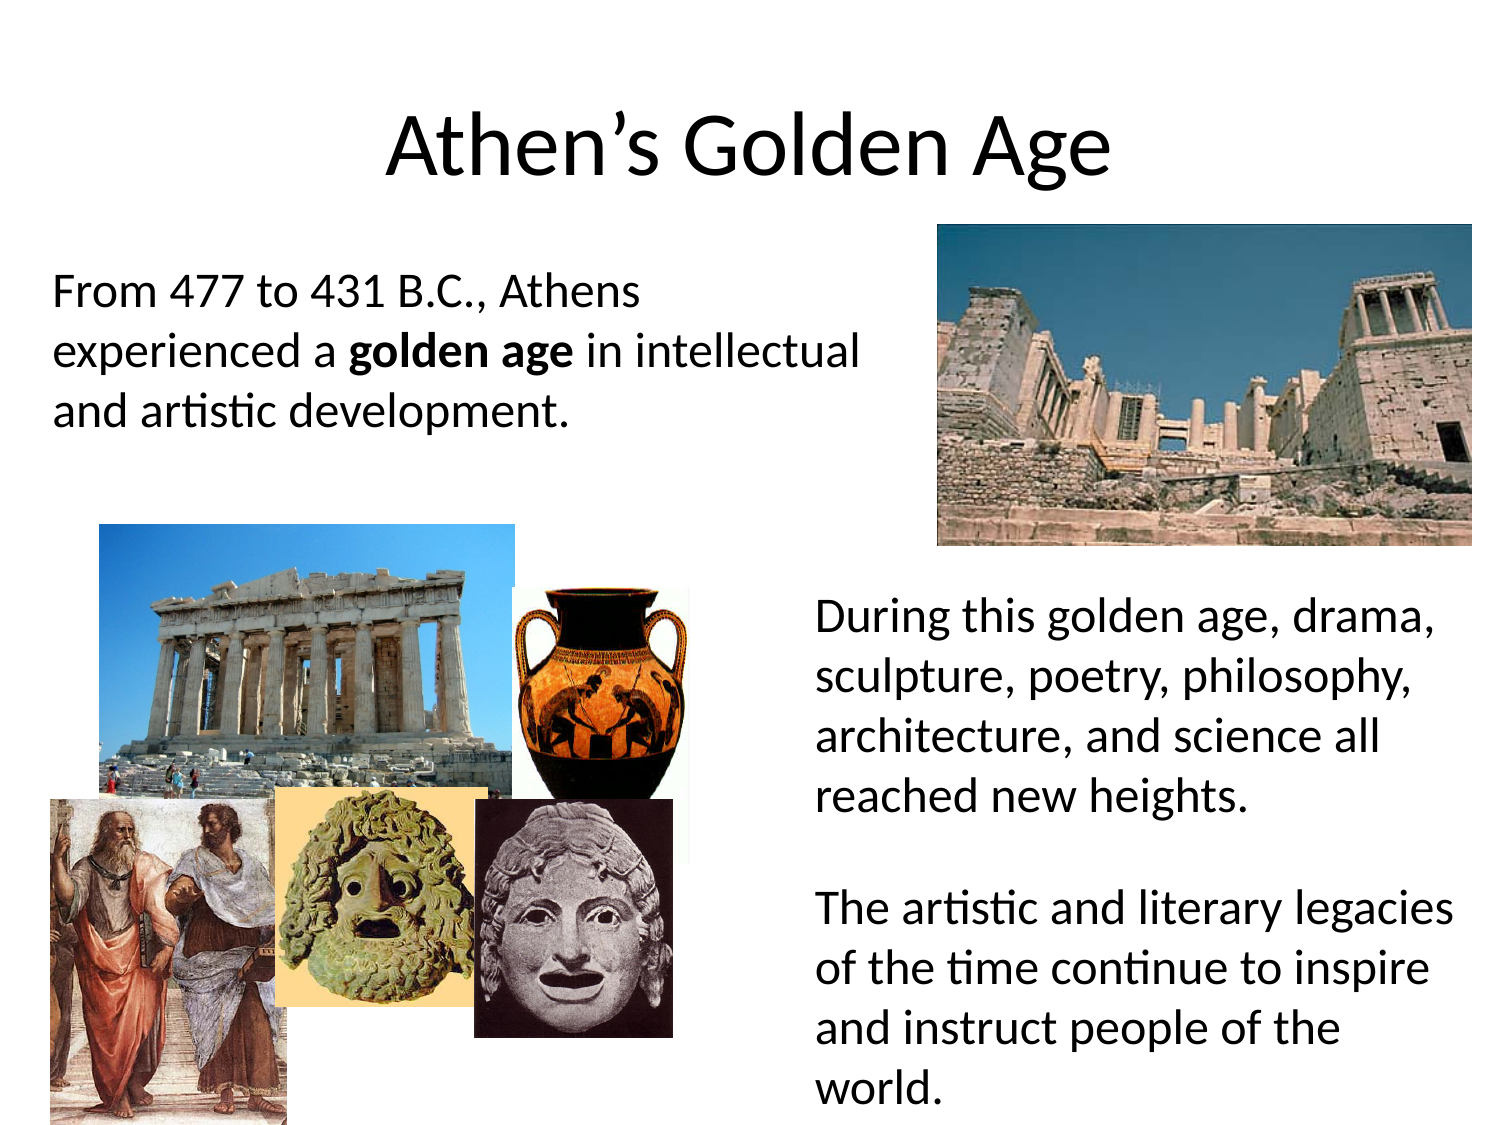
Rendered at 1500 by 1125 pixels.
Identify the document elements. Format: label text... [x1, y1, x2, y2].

text_box From 477 to 431 B.C., Athens experienced a golden age in intellectual and artistic development. [37, 249, 913, 445]
text_box The artistic and literary legacies of the time continue to inspire and instruct people of the world. [799, 867, 1475, 1123]
title Athen’s Golden Age [75, 45, 1425, 233]
picture [937, 224, 1473, 546]
text_box During this golden age, drama, sculpture, poetry, philosophy, architecture, and science all reached new heights. [799, 574, 1463, 830]
picture [49, 524, 690, 1125]
